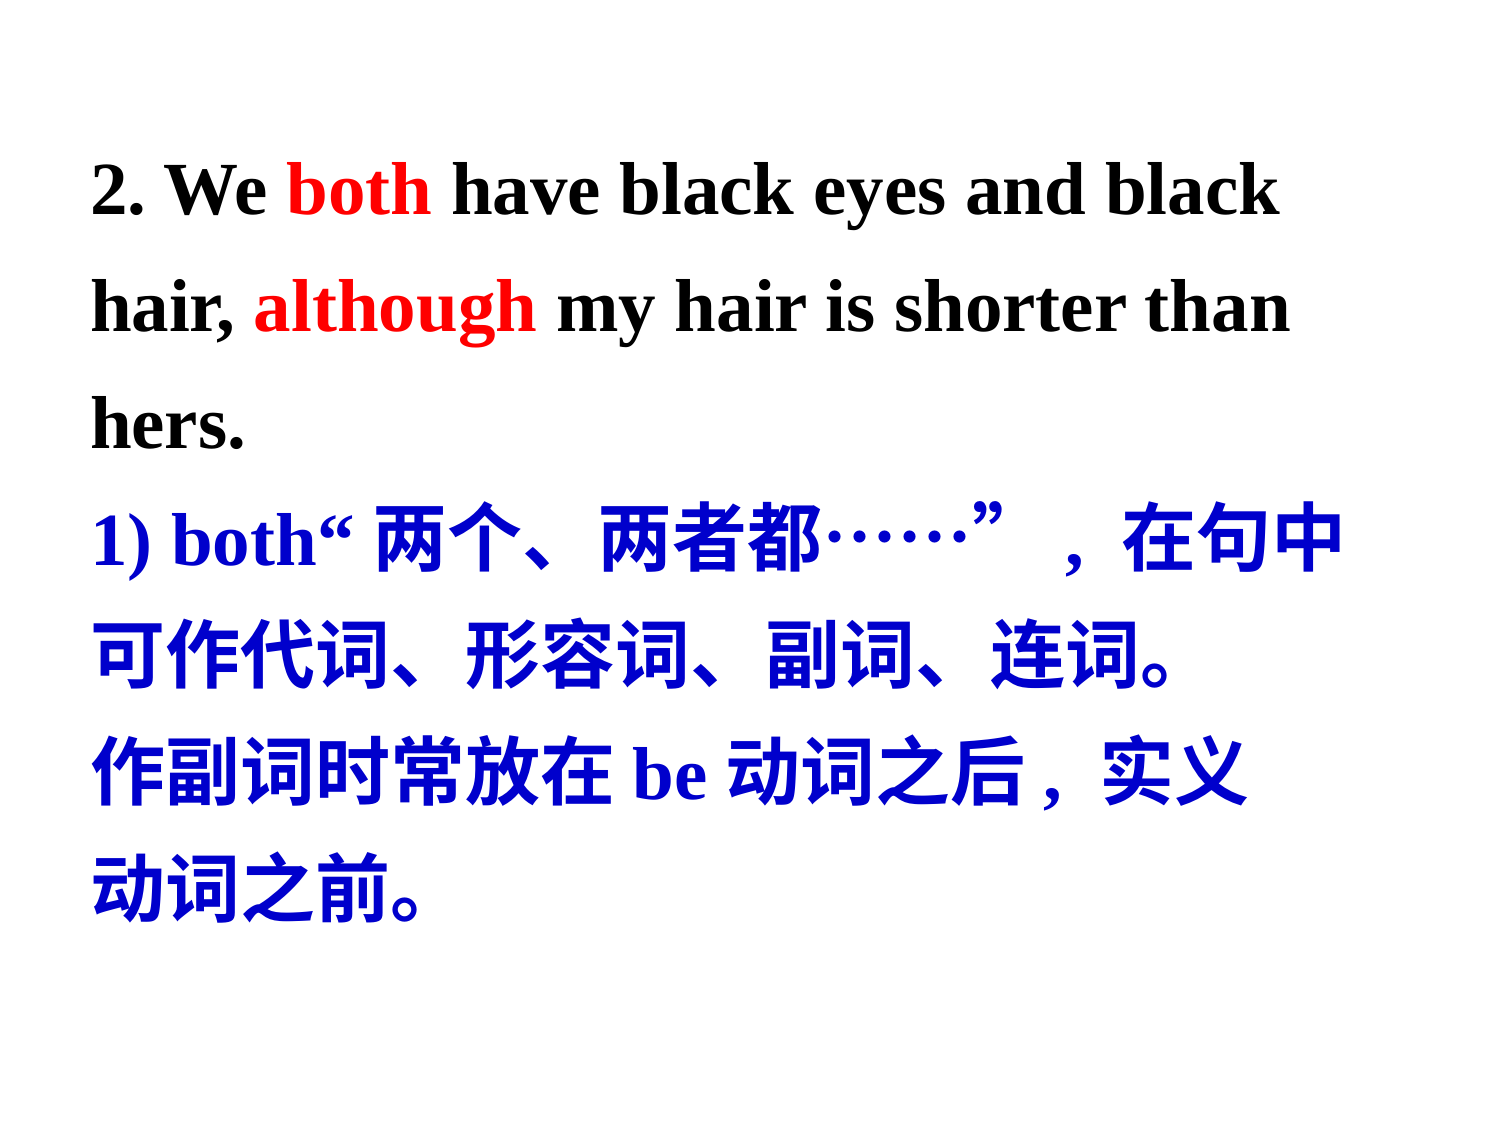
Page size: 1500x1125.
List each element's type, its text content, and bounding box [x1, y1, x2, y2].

list 2. We both have black eyes and black hair, although my hair is shorter than hers. 1) both“两个、两者都……”, 在句中 可作代词、形容词、副词、连词。 作副词时常放在be动词之后, 实义 动词之前。 [75, 104, 1425, 1005]
